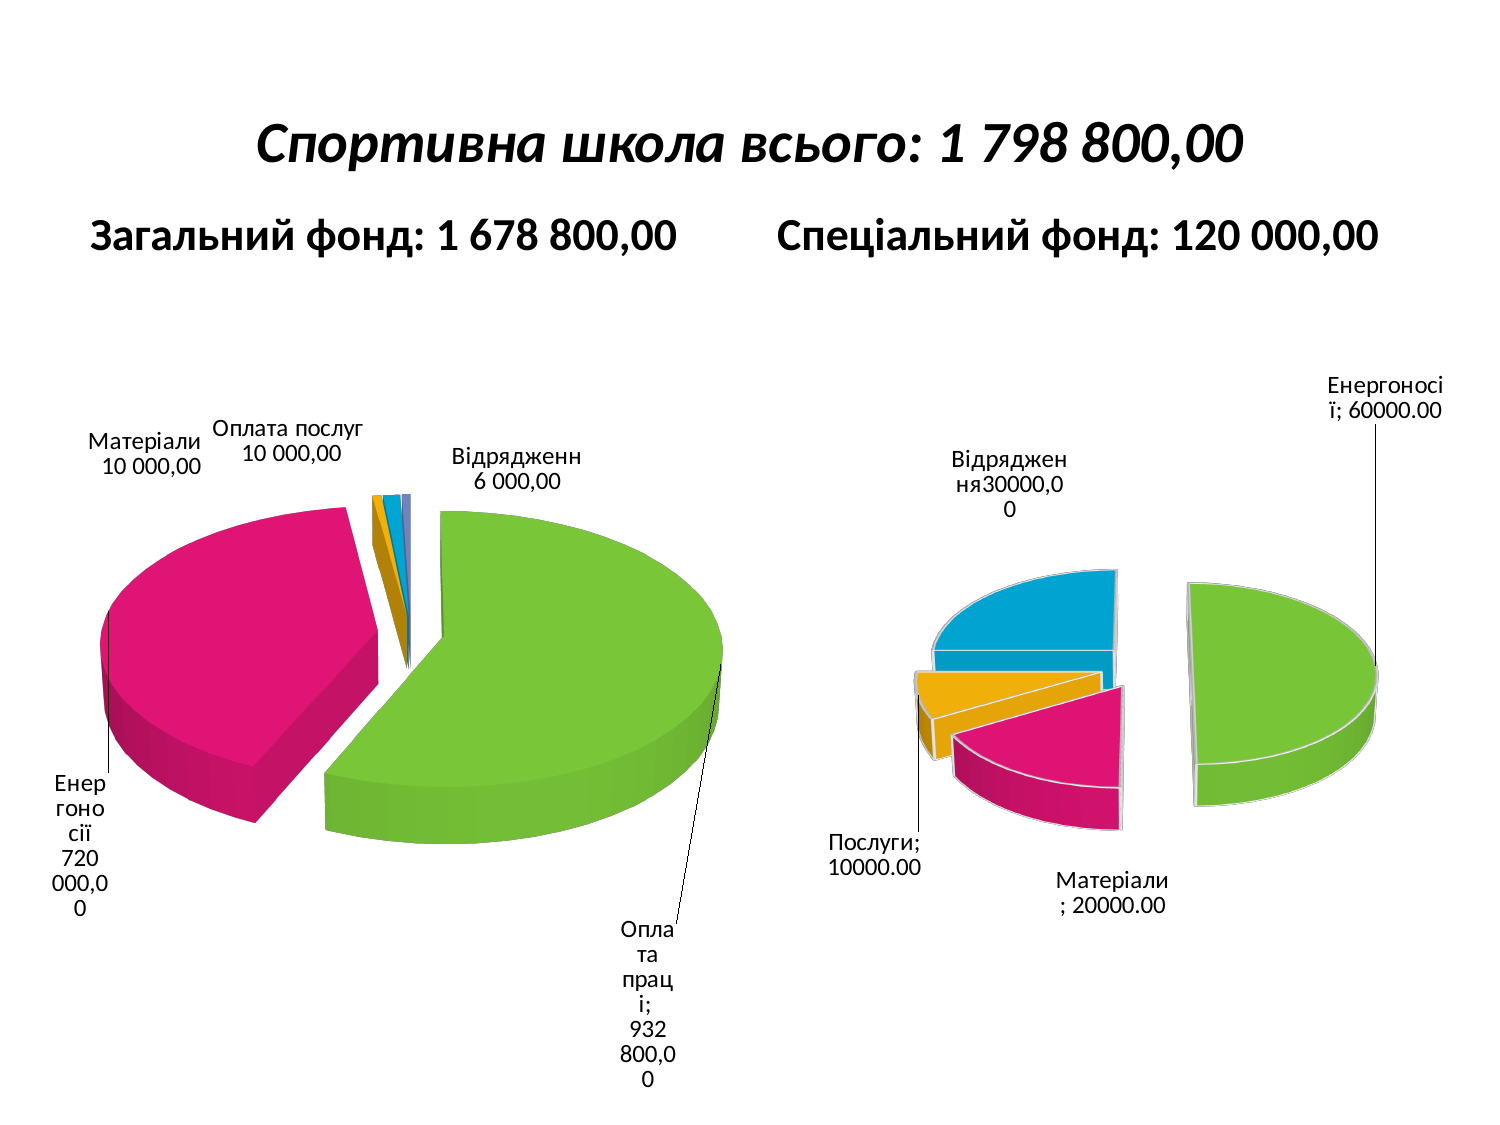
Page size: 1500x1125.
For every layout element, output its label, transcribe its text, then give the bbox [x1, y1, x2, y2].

chart [17, 278, 1500, 1125]
list Загальний фонд: 1 678 800,00 [75, 184, 738, 266]
list Спеціальний фонд: 120 000,00 [761, 172, 1425, 266]
title Спортивна школа всього: 1 798 800,00 [75, 45, 1425, 233]
